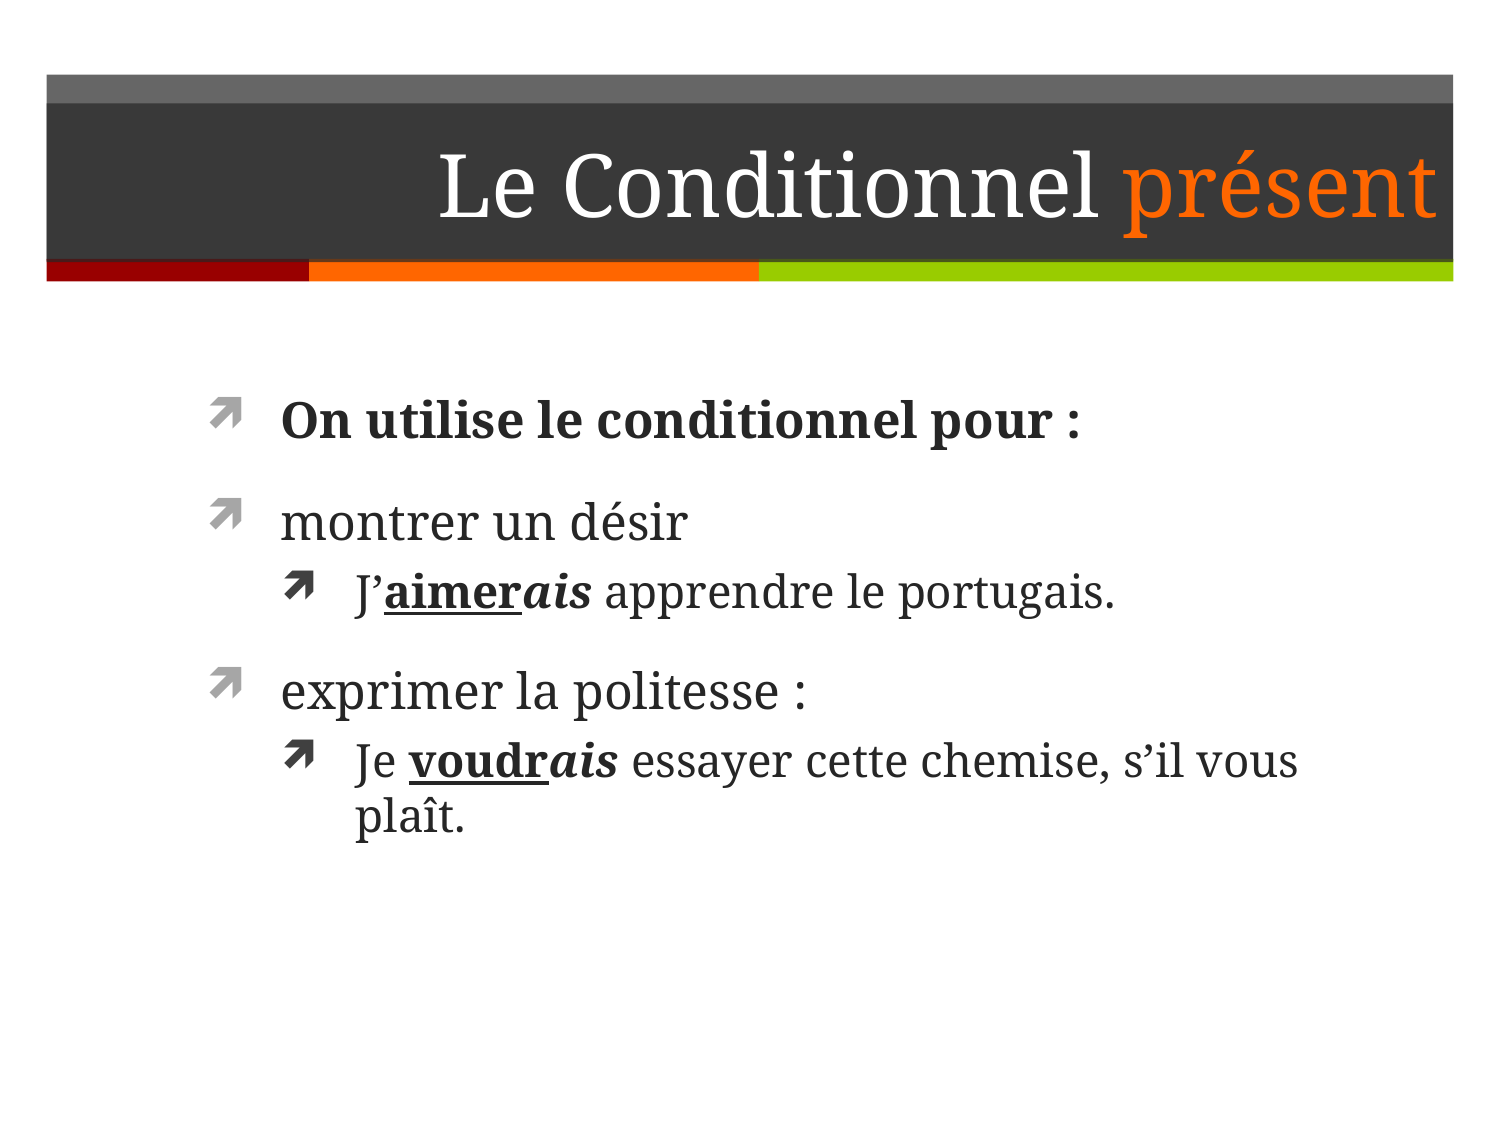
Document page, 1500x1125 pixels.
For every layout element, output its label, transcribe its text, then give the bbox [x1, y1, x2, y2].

list On utilise le conditionnel pour : montrer un désir J’aimerais apprendre le portugais. exprimer la politesse : Je voudrais essayer cette chemise, s’il vous plaît. [190, 380, 1352, 941]
title Le Conditionnel présent [46, 103, 1454, 263]
